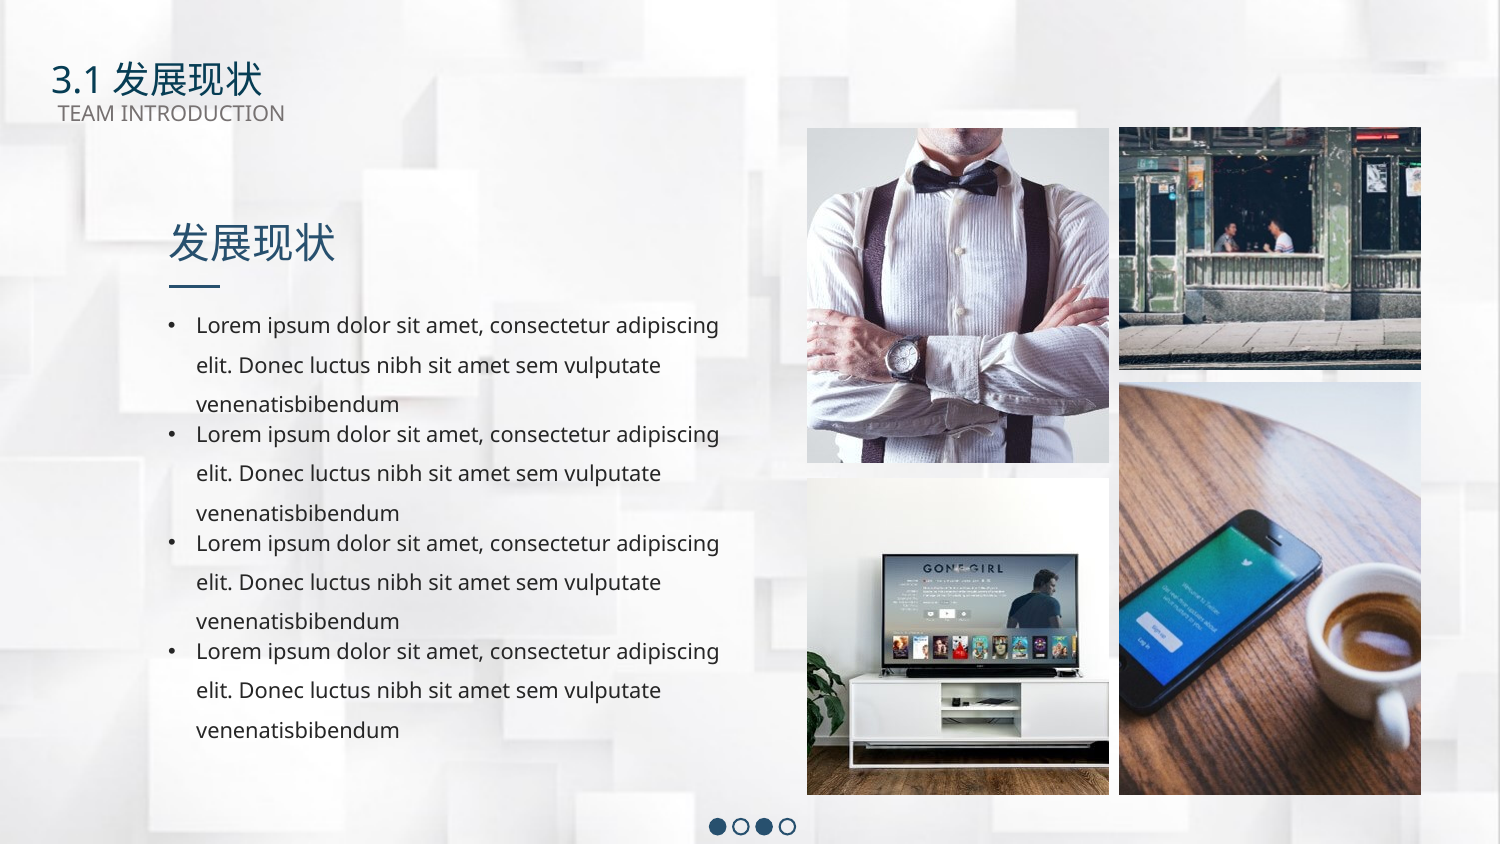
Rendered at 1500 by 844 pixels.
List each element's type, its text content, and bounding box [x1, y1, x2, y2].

text_box Lorem ipsum dolor sit amet, consectetur adipiscing elit. Donec luctus nibh sit amet sem vulputate venenatisbibendum [153, 400, 777, 508]
text_box 发展现状 [154, 209, 351, 275]
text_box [57, 44, 302, 134]
text_box Lorem ipsum dolor sit amet, consectetur adipiscing elit. Donec luctus nibh sit amet sem vulputate venenatisbibendum [153, 508, 777, 617]
text_box Lorem ipsum dolor sit amet, consectetur adipiscing elit. Donec luctus nibh sit amet sem vulputate venenatisbibendum [153, 617, 777, 751]
text_box Lorem ipsum dolor sit amet, consectetur adipiscing elit. Donec luctus nibh sit amet sem vulputate venenatisbibendum [153, 291, 750, 400]
picture [0, 0, 1500, 844]
